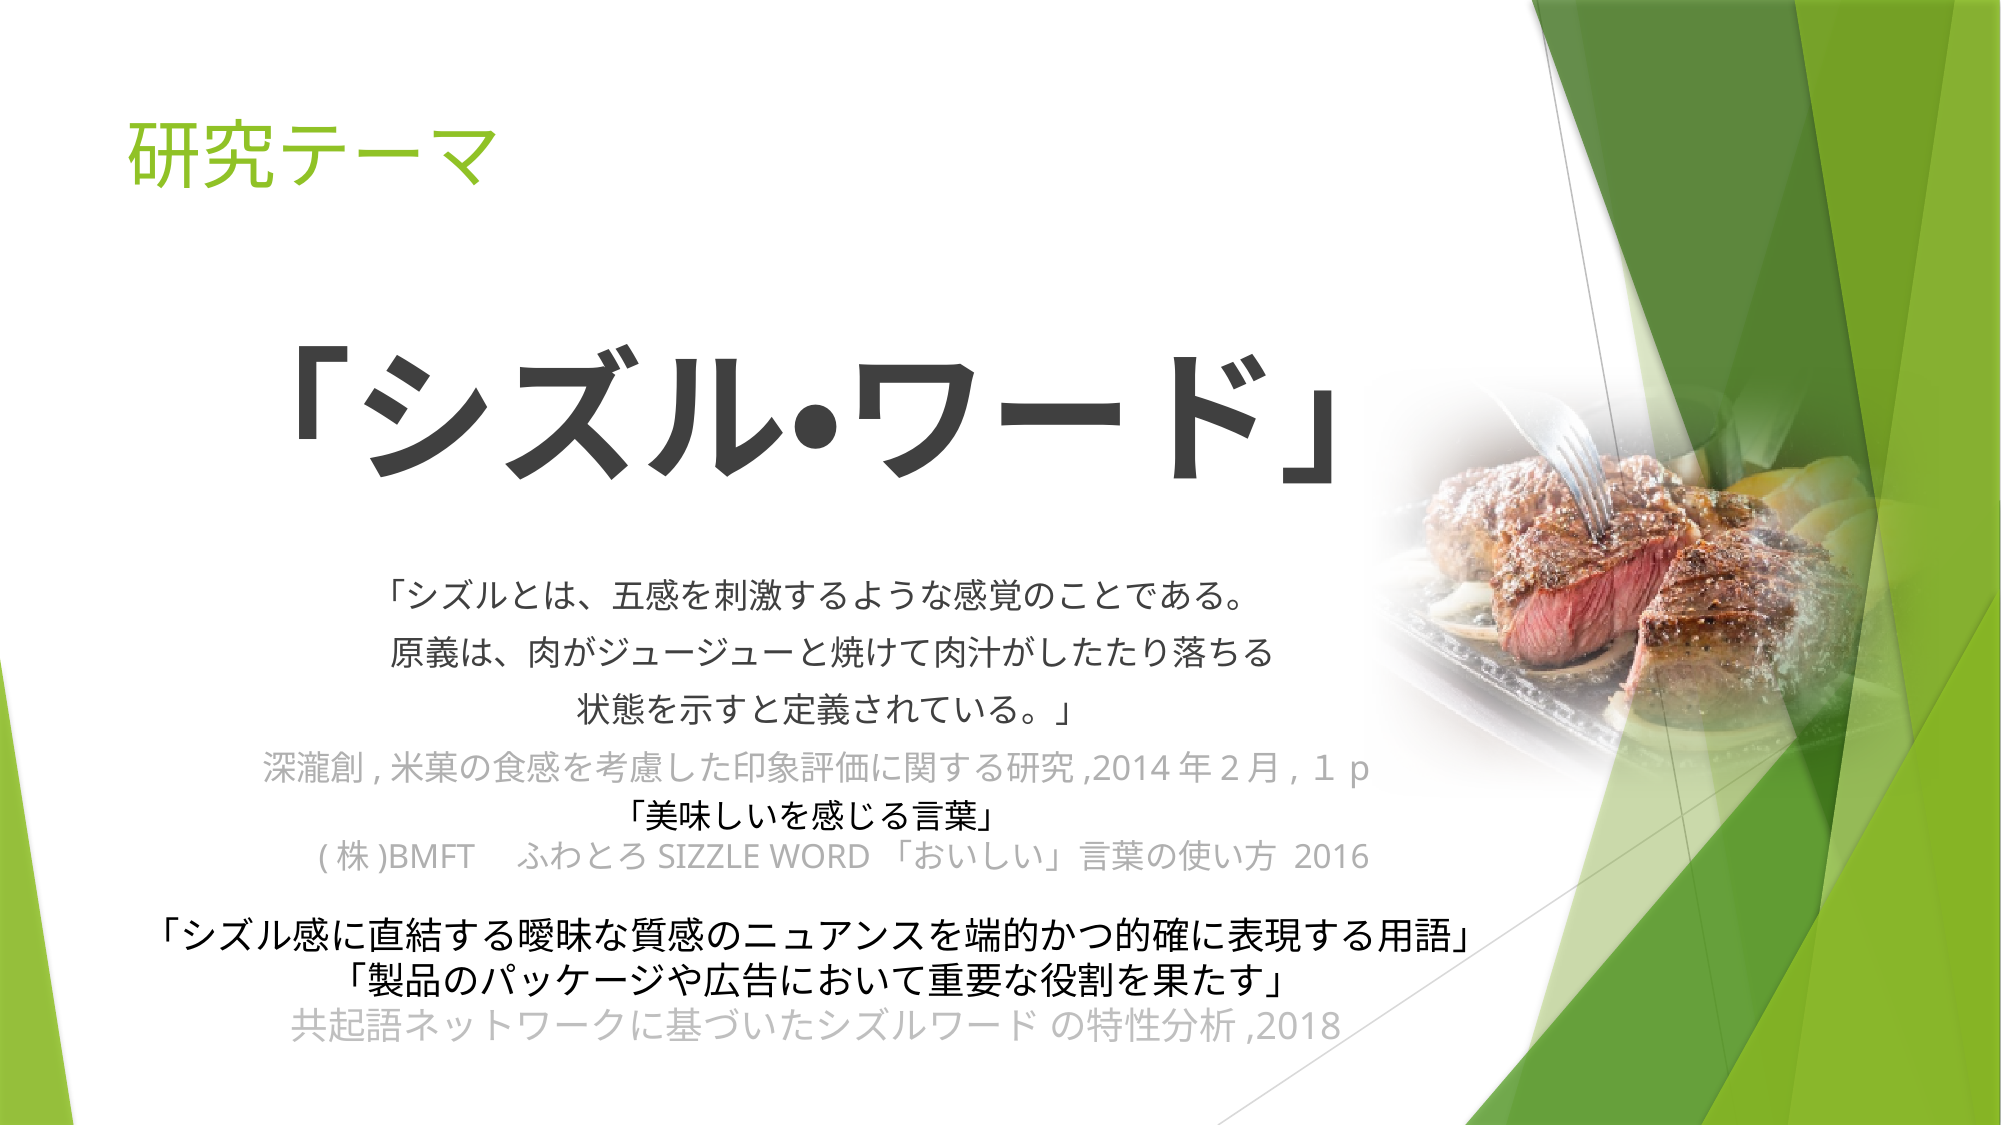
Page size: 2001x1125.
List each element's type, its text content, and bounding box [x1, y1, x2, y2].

picture [1363, 366, 1940, 799]
list 「シズル・ワード」 「シズルとは、五感を刺激するような感覚のことである。 原義は、肉がジュージューと焼けて肉汁がしたたり落ちる 状態を示すと定義されている。」 深瀧創,米菓の食感を考慮した印象評価に関する研究,2014年2月,１p [111, 200, 1522, 799]
title 研究テーマ [111, 99, 1841, 200]
text_box 「美味しいを感じる言葉」 (株)BMFT ふわとろSIZZLE WORD「おいしい」言葉の使い方 2016 [198, 788, 1539, 923]
text_box 「シズル感に直結する曖昧な質感のニュアンスを端的かつ的確に表現する用語」 「製品のパッケージや広告において重要な役割を果たす」 共起語ネットワークに基づいたシズルワード の特性分析,2018 [105, 904, 1527, 1055]
